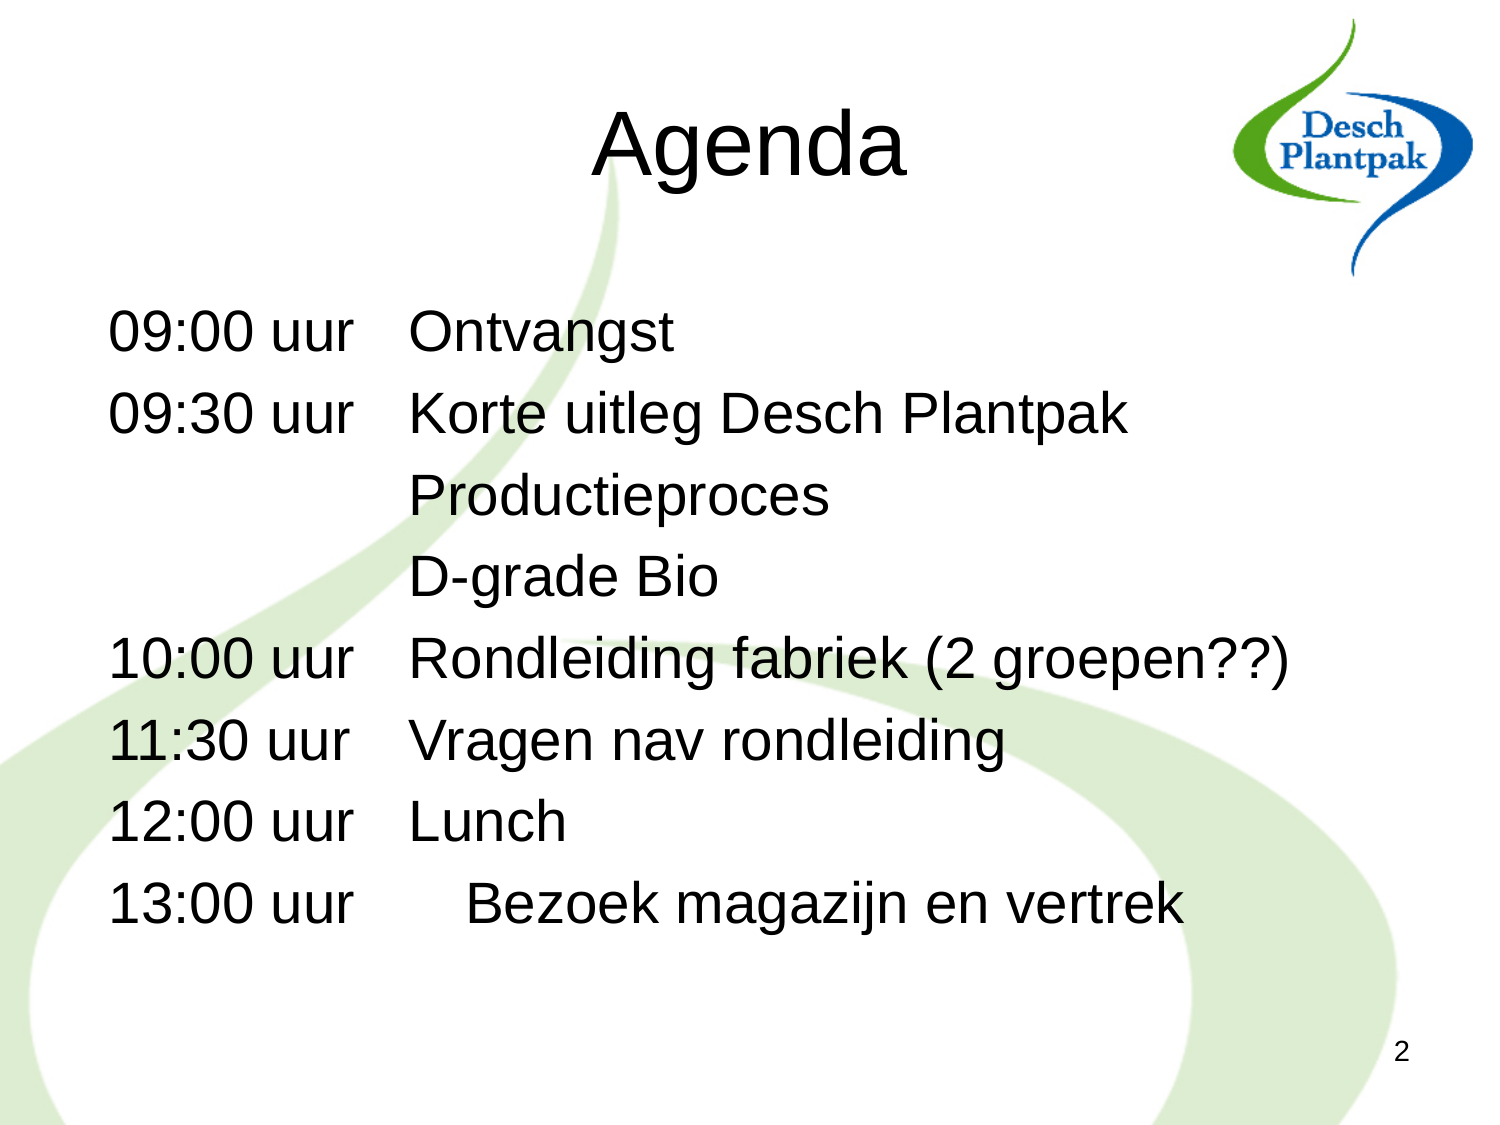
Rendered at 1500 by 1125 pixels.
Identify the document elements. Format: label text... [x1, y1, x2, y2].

picture [0, 0, 1500, 1125]
slide_number 2 [1074, 1024, 1426, 1103]
title Agenda [74, 44, 1426, 233]
list 09:00 uur Ontvangst 09:30 uur Korte uitleg Desch Plantpak Productieproces D-grade Bio 10:00 uur Rondleiding fabriek (2 groepen??) 11:30 uur Vragen nav rondleiding 12:00 uur Lunch 13:00 uur Bezoek magazijn en vertrek [93, 234, 1444, 978]
